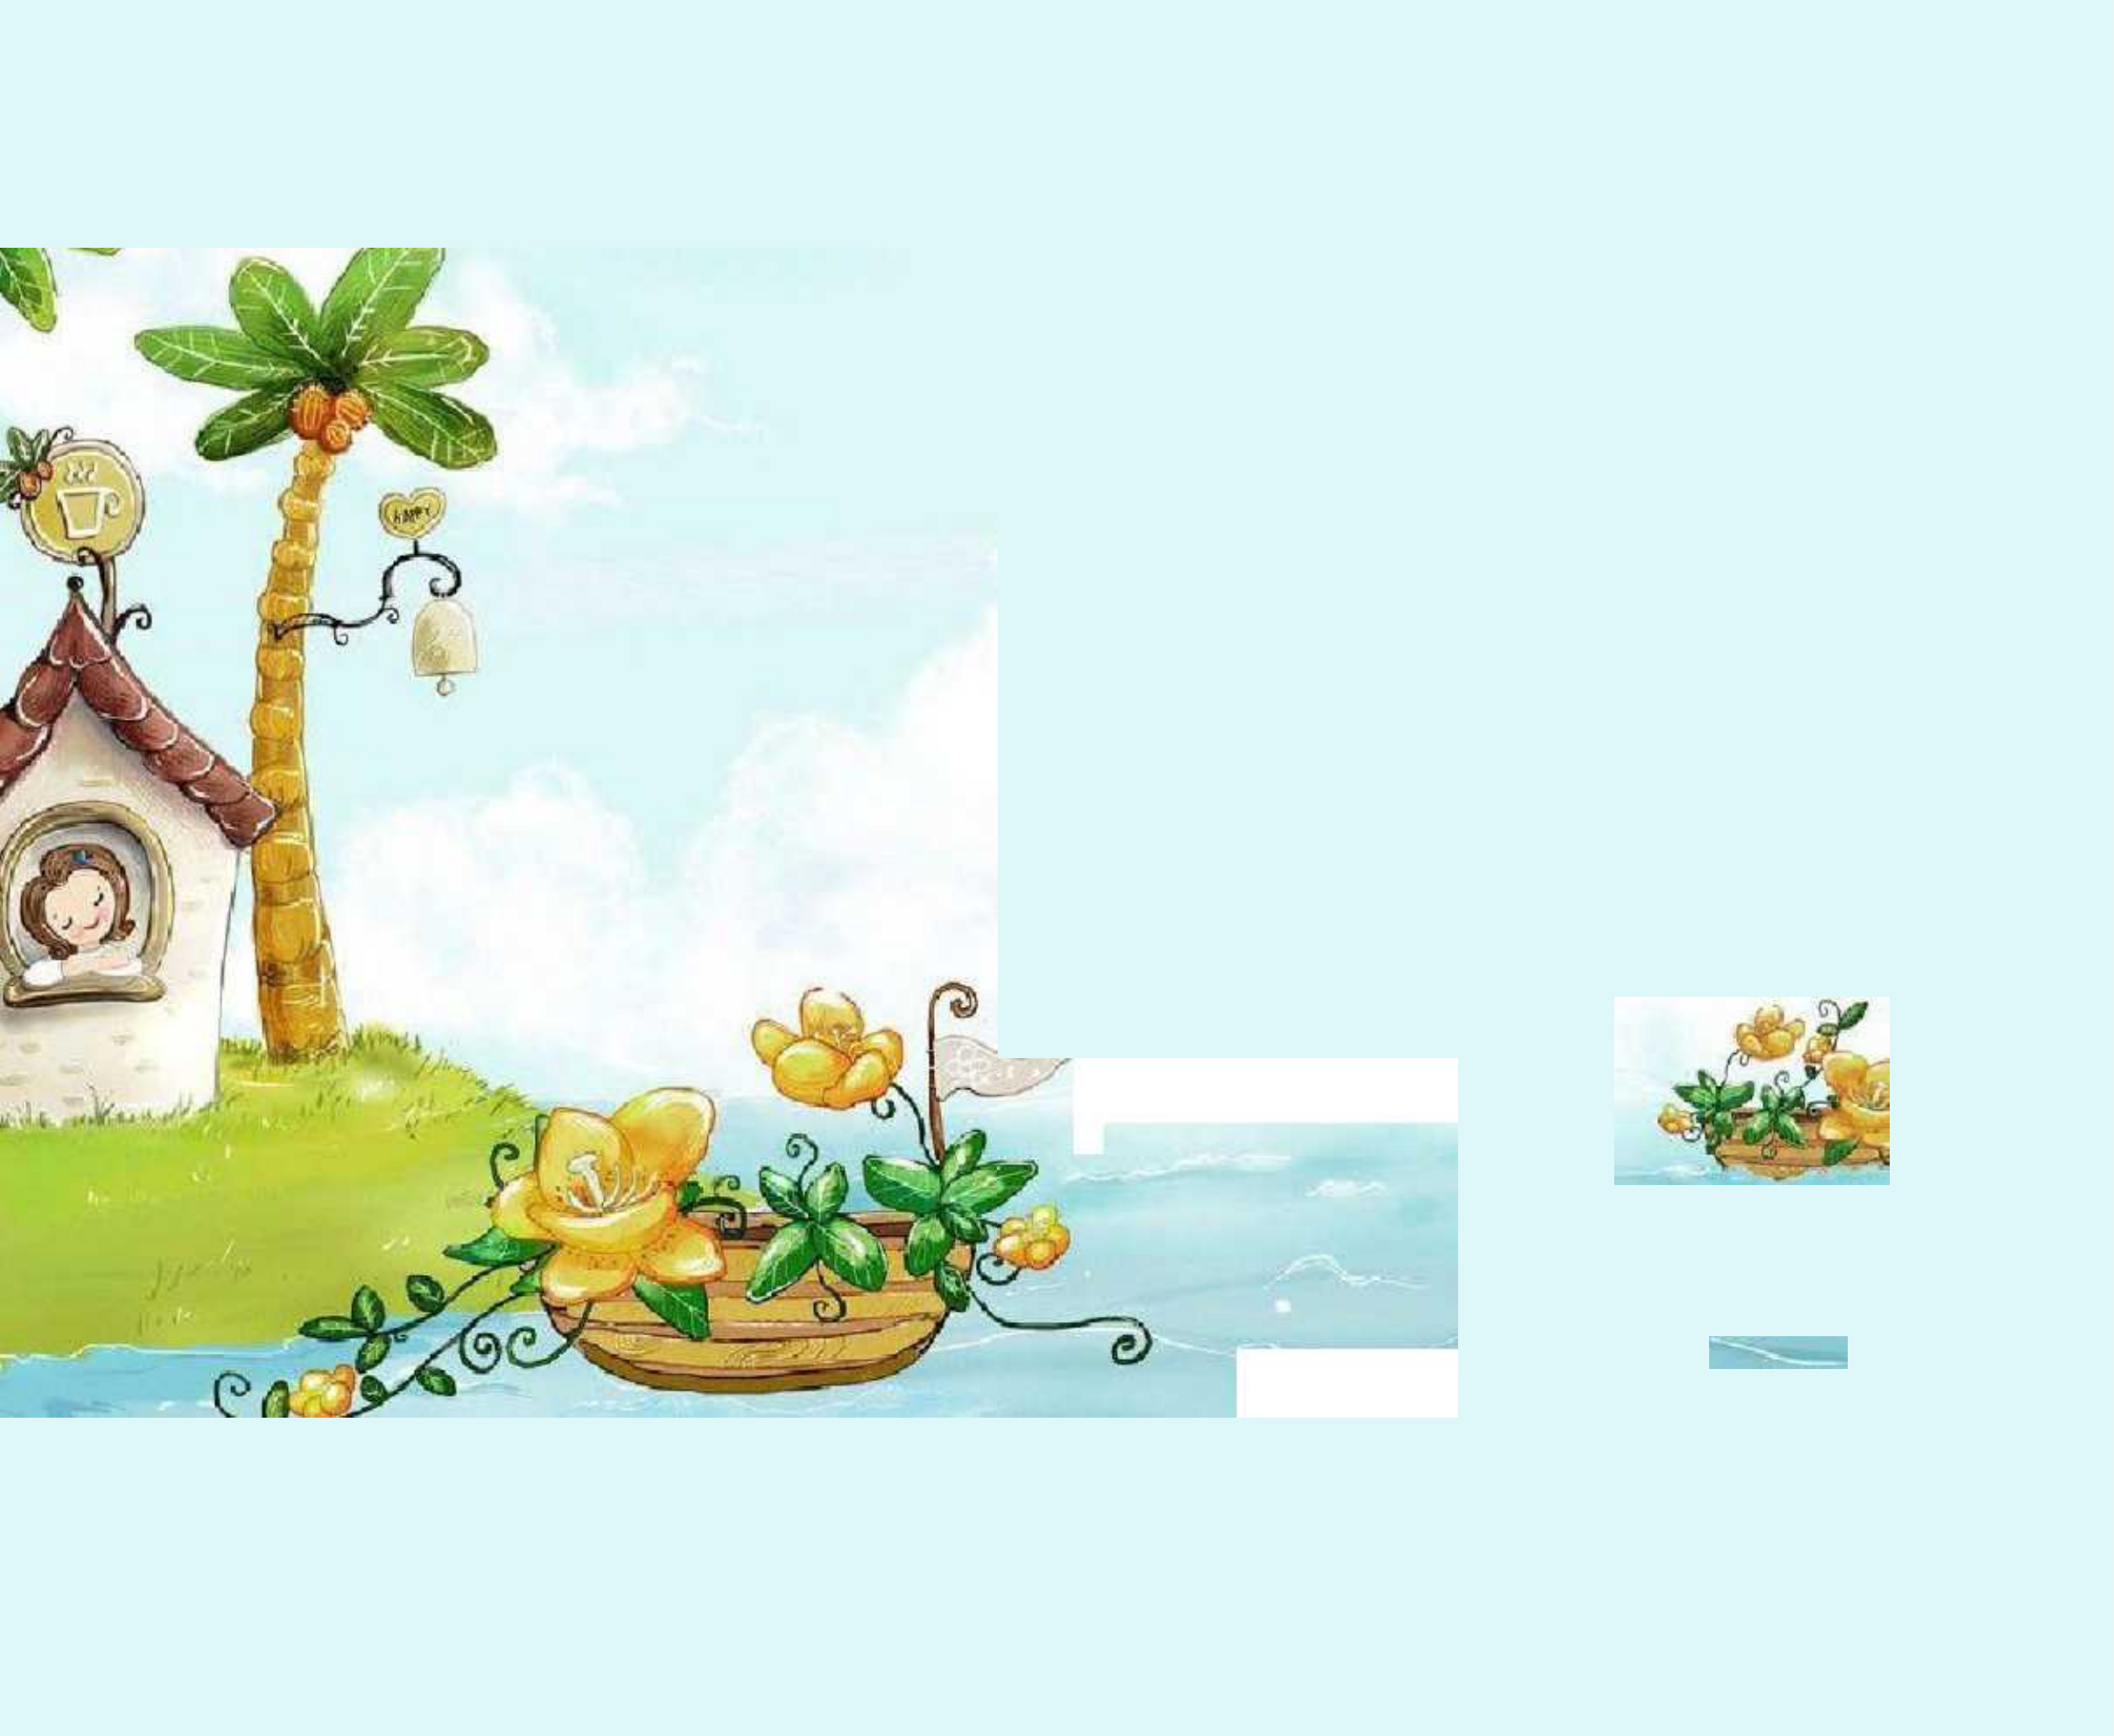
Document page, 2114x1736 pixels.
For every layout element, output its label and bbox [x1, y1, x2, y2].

picture [0, 248, 1458, 1418]
picture [1709, 1336, 1849, 1369]
picture [1614, 997, 1891, 1185]
